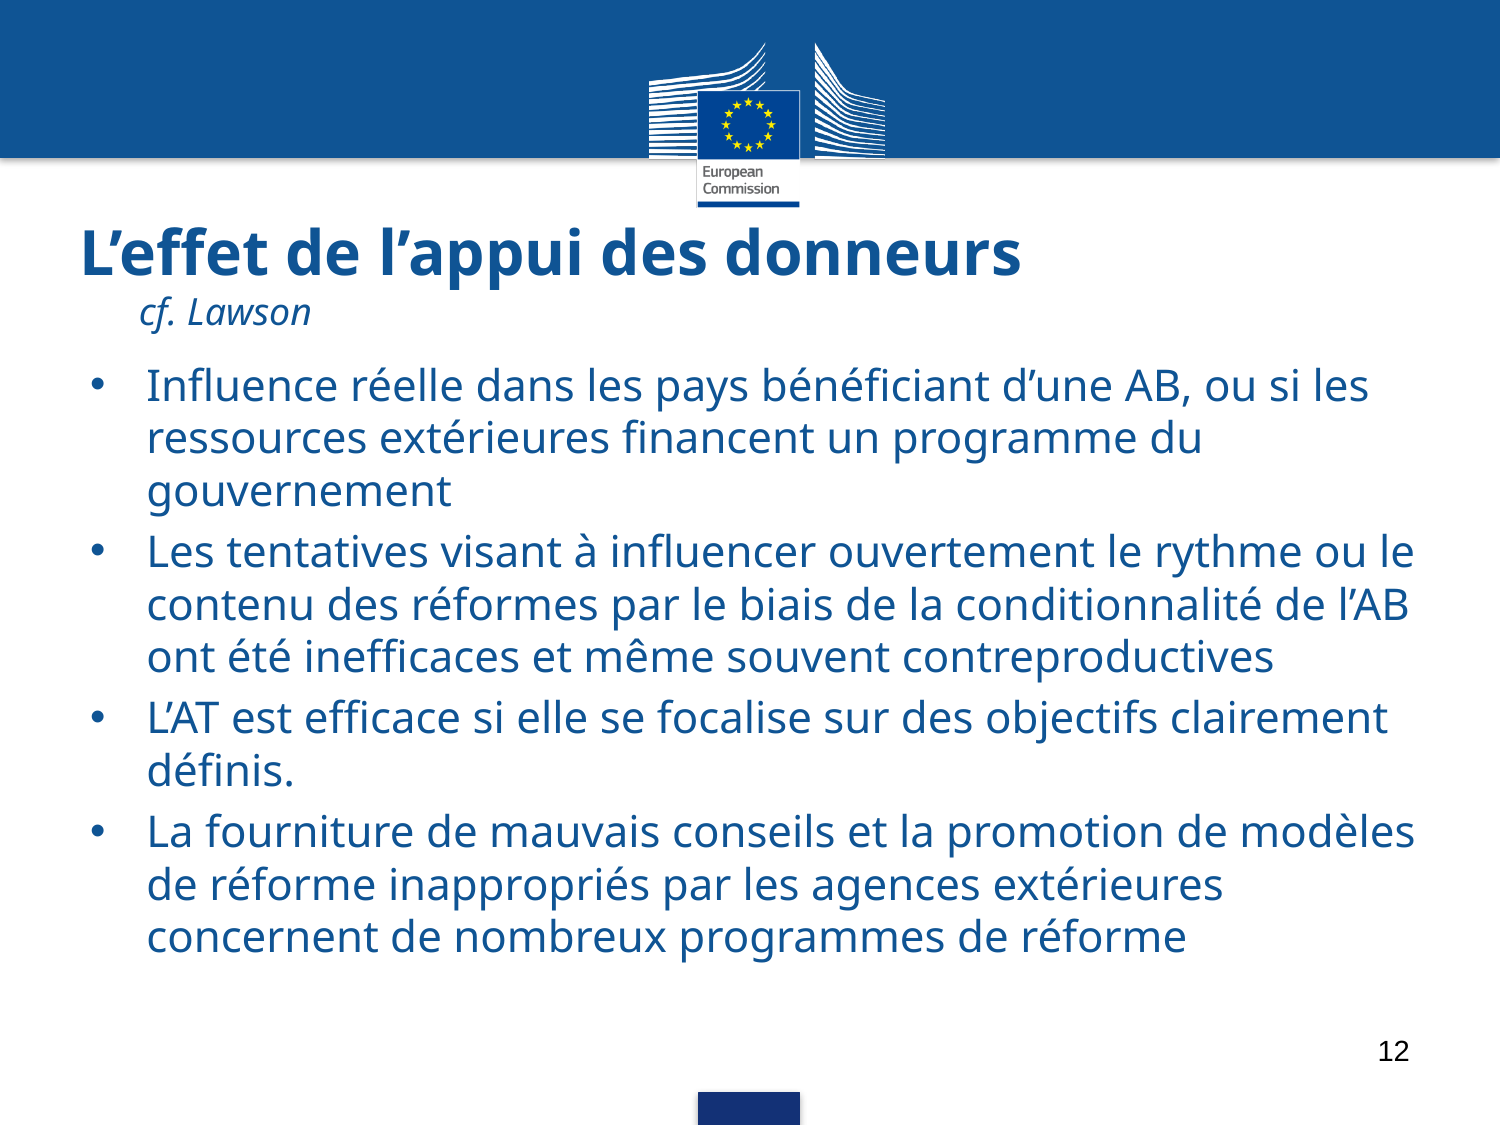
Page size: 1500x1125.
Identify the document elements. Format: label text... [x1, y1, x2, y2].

picture [649, 42, 885, 196]
title L’effet de l’appui des donneurs cf. Lawson [64, 196, 1415, 350]
list Influence réelle dans les pays bénéficiant d’une AB, ou si les ressources extérieures financent un programme du gouvernement Les tentatives visant à influencer ouvertement le rythme ou le contenu des réformes par le biais de la conditionnalité de l’AB ont été inefficaces et même souvent contreproductives L’AT est efficace si elle se focalise sur des objectifs clairement définis. La fourniture de mauvais conseils et la promotion de modèles de réforme inappropriés par les agences extérieures concernent de nombreux programmes de réforme [75, 349, 1447, 988]
slide_number 12 [1074, 1024, 1426, 1103]
